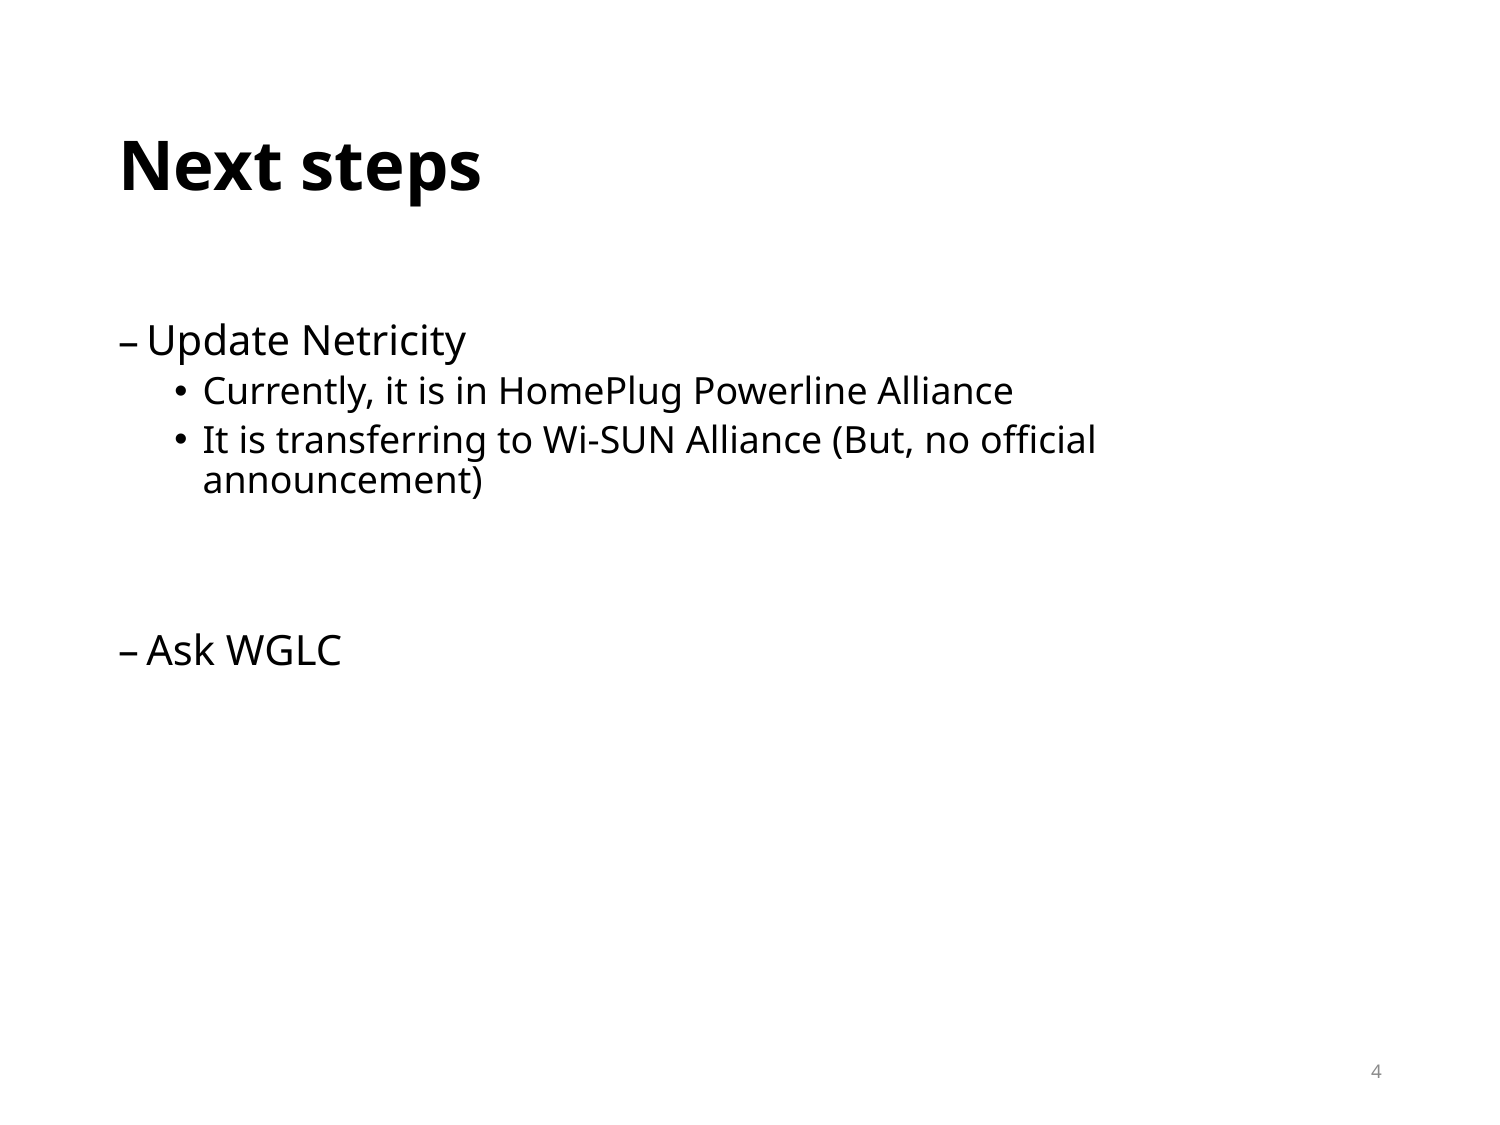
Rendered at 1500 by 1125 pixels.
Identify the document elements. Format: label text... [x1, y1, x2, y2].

list Update Netricity Currently, it is in HomePlug Powerline Alliance It is transferring to Wi-SUN Alliance (But, no official announcement) Ask WGLC [103, 236, 1397, 1014]
title Next steps [103, 59, 1397, 236]
slide_number 4 [1059, 1042, 1397, 1103]
